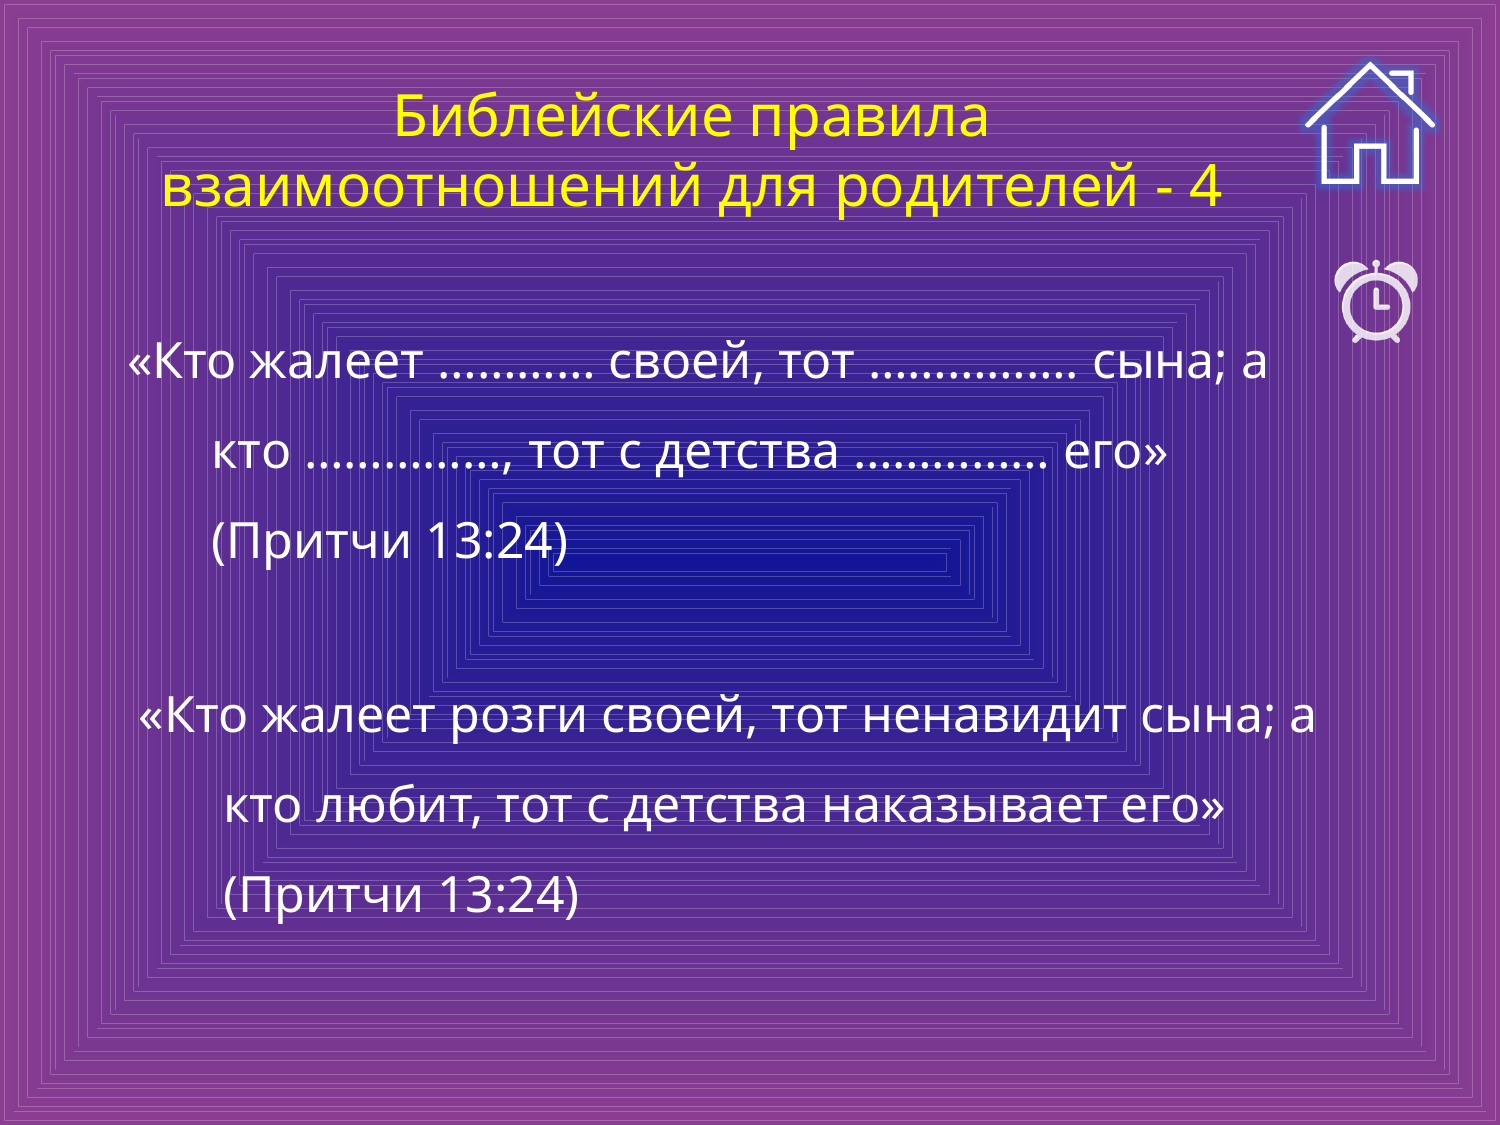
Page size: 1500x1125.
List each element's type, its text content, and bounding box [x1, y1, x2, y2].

list «Кто жалеет ………… своей, тот ……………. сына; а кто ……………, тот с детства …………… его» (Притчи 13:24) [112, 290, 1329, 622]
picture [1328, 255, 1424, 350]
text_box Библейские правила взаимоотношений для родителей - 4 [100, 54, 1284, 243]
picture [1304, 54, 1435, 184]
text_box «Кто жалеет розги своей, тот ненавидит сына; а кто любит, тот с детства наказывает его» (Притчи 13:24) [123, 645, 1365, 988]
